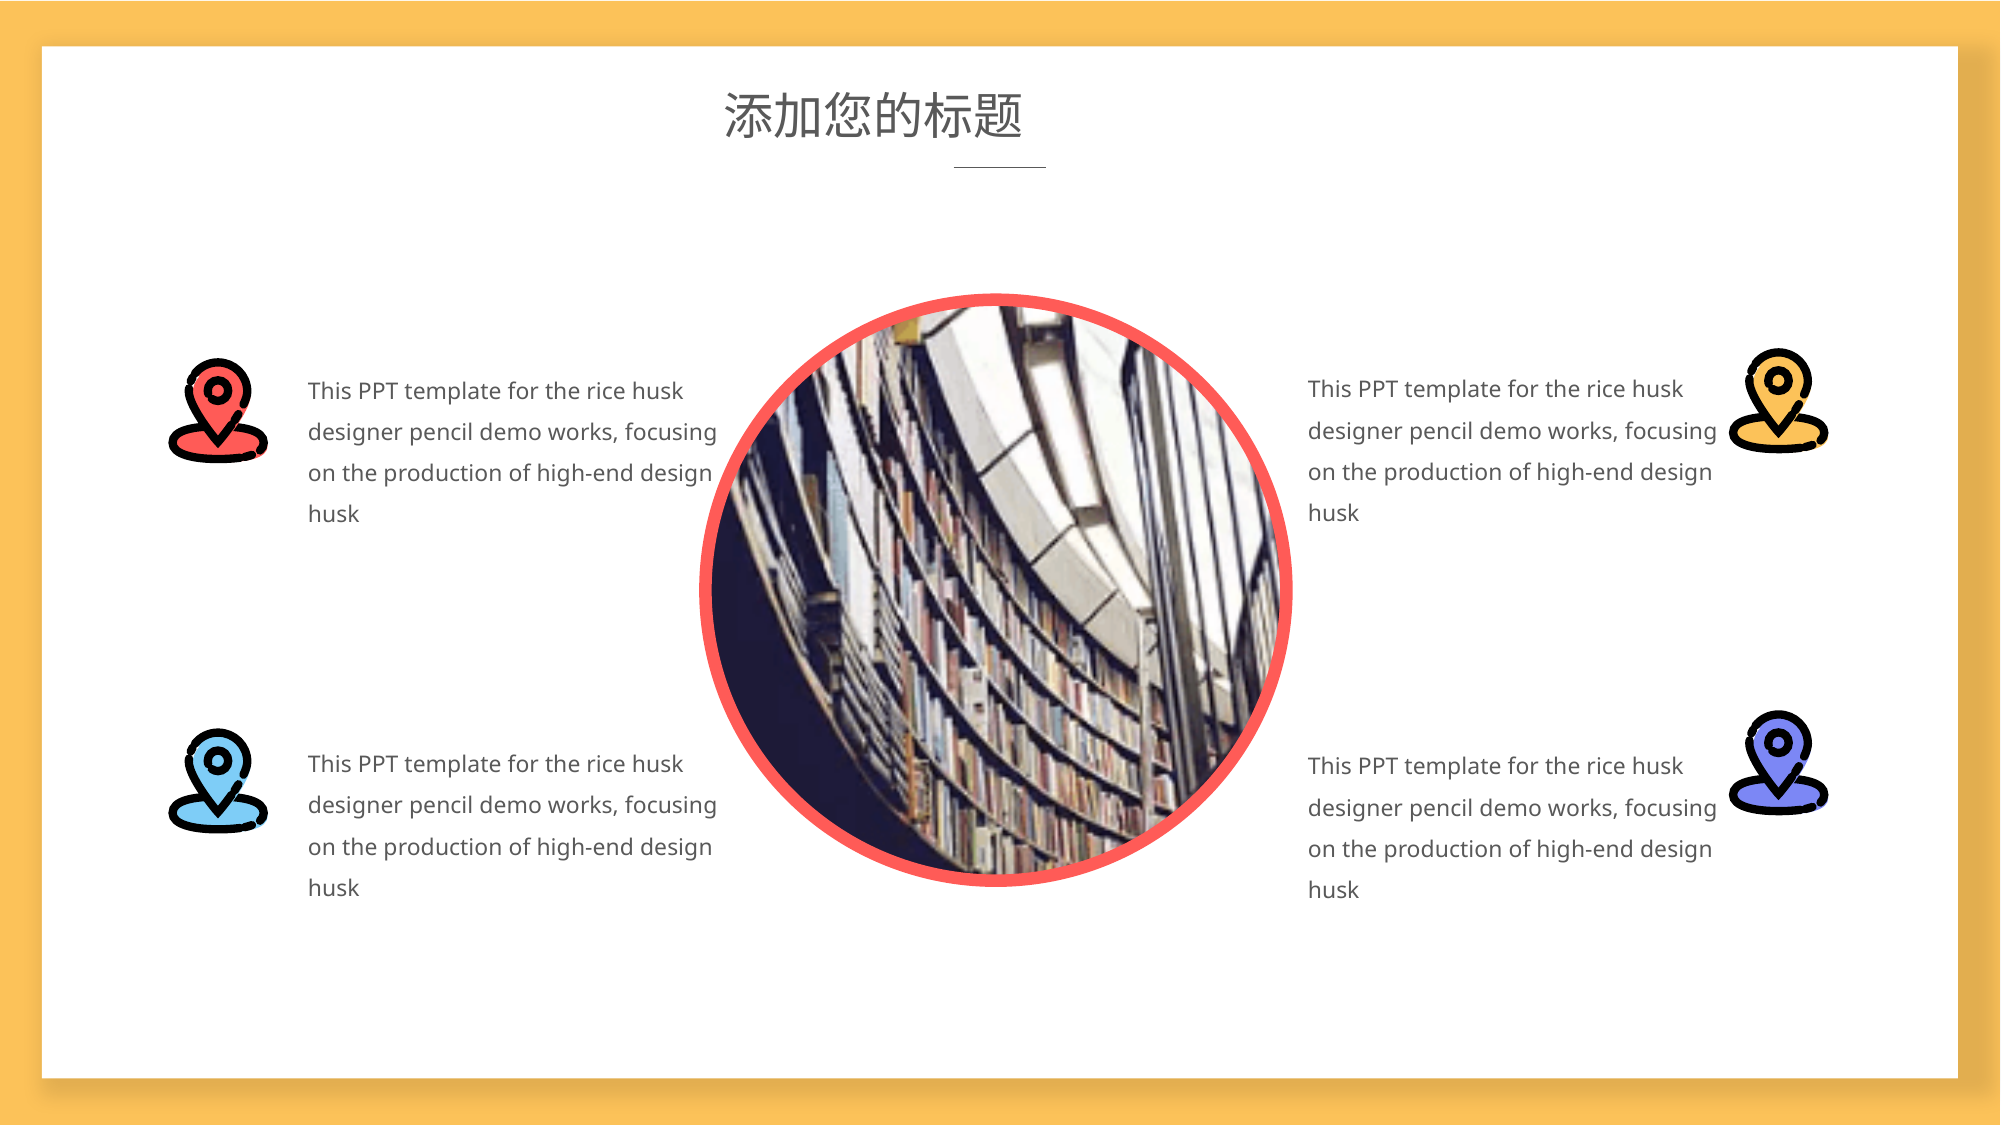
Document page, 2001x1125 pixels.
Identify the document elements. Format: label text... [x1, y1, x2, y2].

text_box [1733, 352, 1829, 453]
text_box This PPT template for the rice husk designer pencil demo works, focusing on the production of high-end design husk [293, 355, 705, 535]
picture [705, 299, 1287, 881]
text_box This PPT template for the rice husk designer pencil demo works, focusing on the production of high-end design husk [1293, 353, 1756, 534]
text_box This PPT template for the rice husk designer pencil demo works, focusing on the production of high-end design husk [1293, 730, 1756, 911]
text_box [172, 732, 268, 833]
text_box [172, 362, 268, 463]
text_box 添加您的标题 [708, 77, 1292, 153]
text_box This PPT template for the rice husk designer pencil demo works, focusing on the production of high-end design husk [293, 728, 763, 909]
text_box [1733, 714, 1829, 815]
